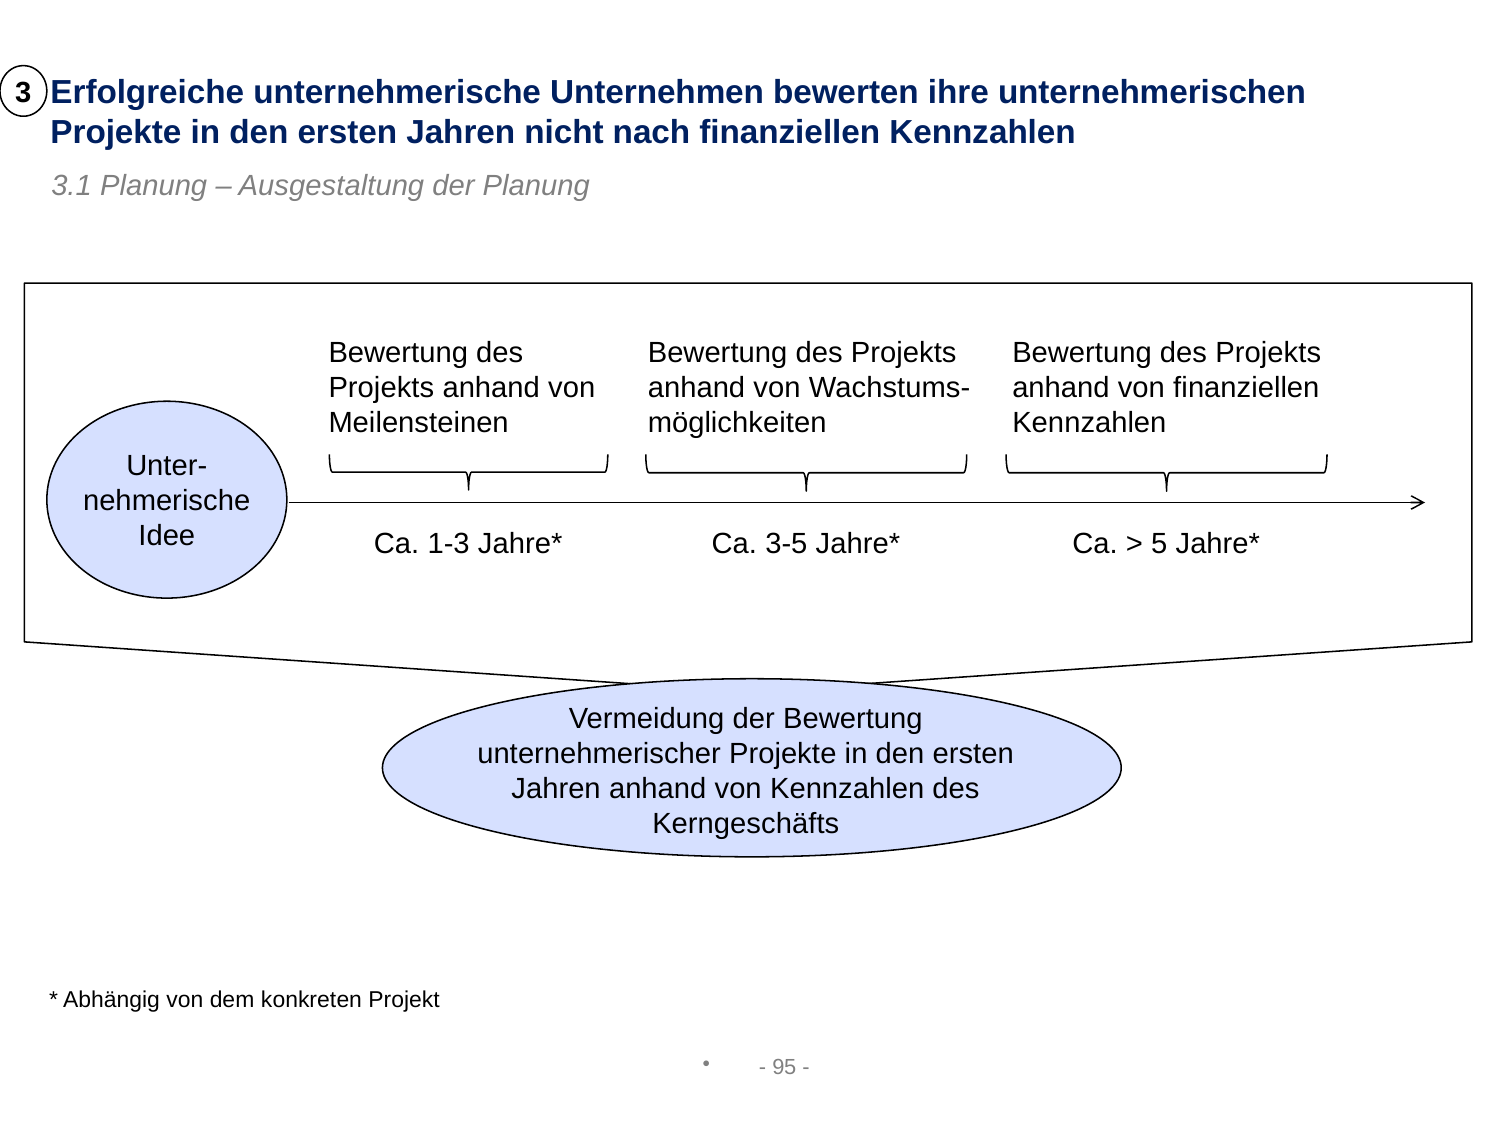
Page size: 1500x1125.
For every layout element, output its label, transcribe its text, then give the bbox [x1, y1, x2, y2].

text_box Bewertung des Projekts anhand von Meilensteinen [313, 326, 621, 446]
text_box Bewertung des Projekts anhand von finanziellen Kennzahlen [997, 326, 1343, 446]
text_box [645, 454, 967, 492]
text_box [0, 65, 51, 118]
text_box [583, 847, 921, 857]
text_box 3.1 Planung – Ausgestaltung der Planung [36, 159, 606, 209]
text_box [557, 678, 946, 692]
text_box Ca. 1-3 Jahre* [315, 516, 622, 567]
text_box [1037, 711, 1122, 825]
text_box [382, 714, 455, 821]
text_box [24, 283, 1472, 684]
text_box [329, 454, 608, 490]
text_box Ca. 3-5 Jahre* [652, 516, 960, 567]
text_box [72, 401, 262, 439]
text_box Unter-nehmerische Idee [60, 439, 273, 559]
text_box [273, 453, 287, 546]
text_box [46, 454, 60, 545]
text_box * Abhängig von dem konkreten Projekt [34, 976, 629, 1020]
text_box Vermeidung der Bewertung unternehmerischer Projekte in den ersten Jahren anhand von Kennzahlen des Kerngeschäfts [455, 692, 1037, 847]
slide_number - 95 - [599, 1045, 913, 1093]
text_box [71, 559, 263, 599]
text_box Erfolgreiche unternehmerische Unternehmen bewerten ihre unternehmerischen Projekte in den ersten Jahren nicht nach finanziellen Kennzahlen [35, 63, 1433, 158]
text_box Ca. > 5 Jahre* [1013, 516, 1320, 567]
text_box Bewertung des Projekts anhand von Wachstums-möglichkeiten [633, 326, 990, 446]
text_box [1006, 454, 1328, 492]
